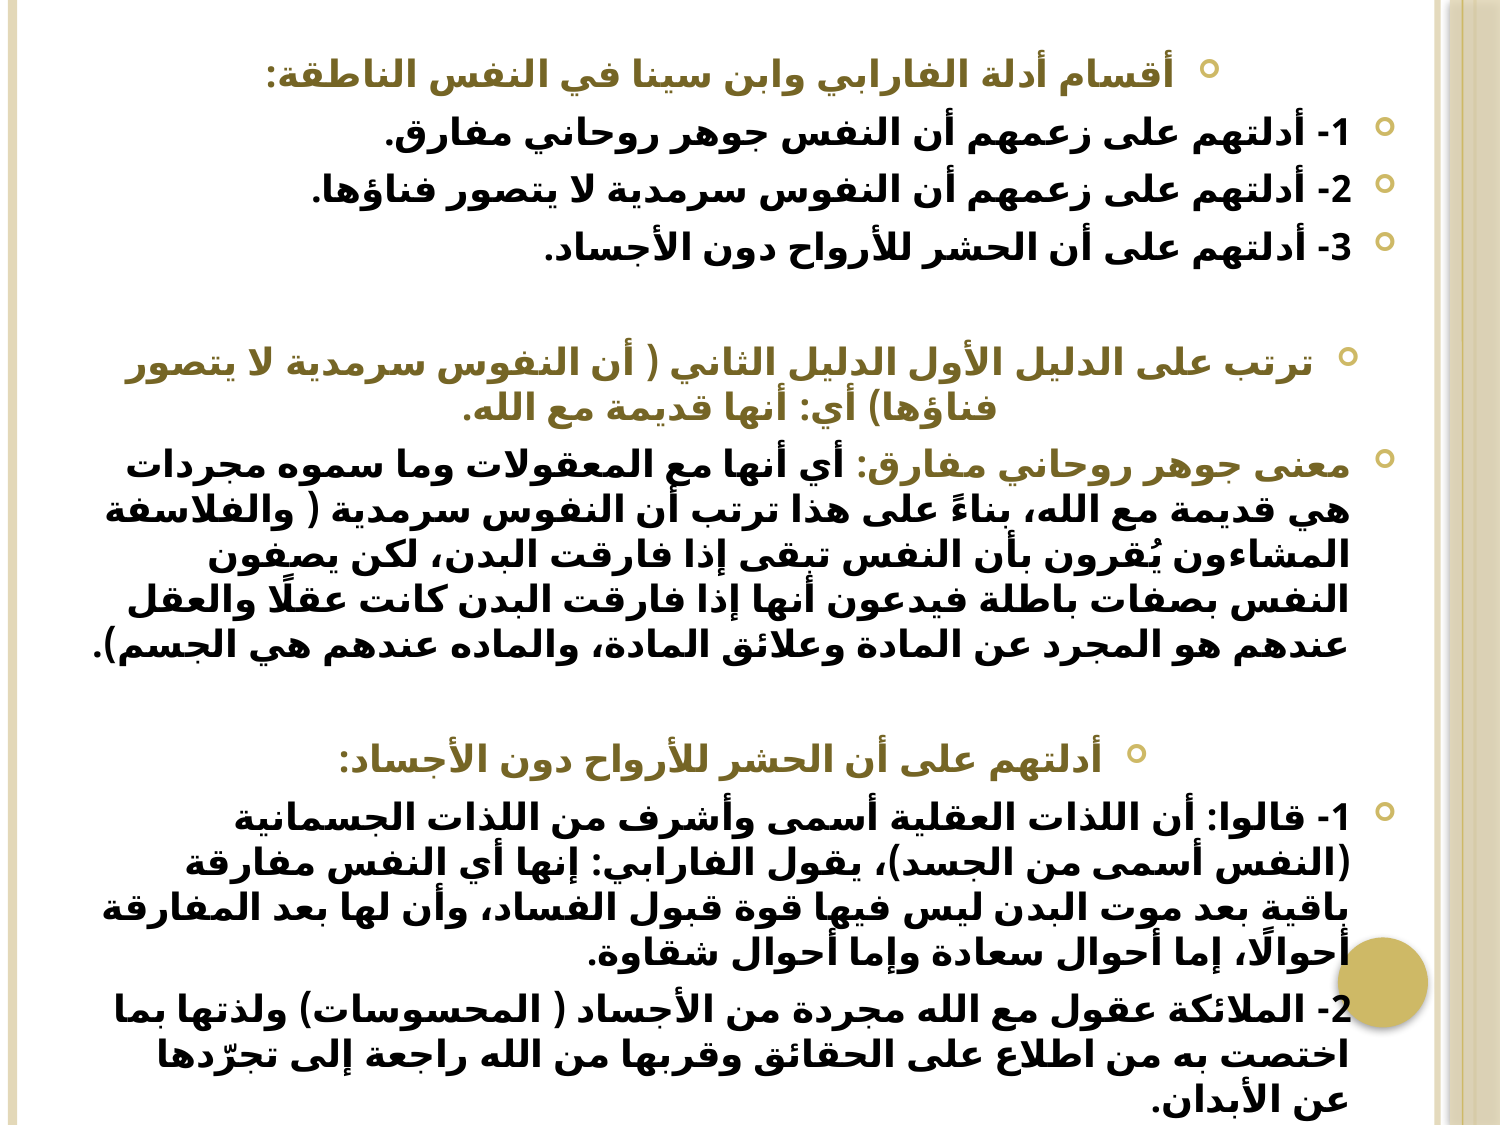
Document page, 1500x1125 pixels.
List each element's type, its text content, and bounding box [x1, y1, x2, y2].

list أقسام أدلة الفارابي وابن سينا في النفس الناطقة: 1- أدلتهم على زعمهم أن النفس جوهر روحاني مفارق. 2- أدلتهم على زعمهم أن النفوس سرمدية لا يتصور فناؤها. 3- أدلتهم على أن الحشر للأرواح دون الأجساد. ترتب على الدليل الأول الدليل الثاني ( أن النفوس سرمدية لا يتصور فناؤها) أي: أنها قديمة مع الله. معنى جوهر روحاني مفارق: أي أنها مع المعقولات وما سموه مجردات هي قديمة مع الله، بناءً على هذا ترتب أن النفوس سرمدية ( والفلاسفة المشاءون يُقرون بأن النفس تبقى إذا فارقت البدن، لكن يصفون النفس بصفات باطلة فيدعون أنها إذا فارقت البدن كانت عقلًا والعقل عندهم هو المجرد عن المادة وعلائق المادة، والماده عندهم هي الجسم). أدلتهم على أن الحشر للأرواح دون الأجساد: 1- قالوا: أن اللذات العقلية أسمى وأشرف من اللذات الجسمانية (النفس أسمى من الجسد)، يقول الفارابي: إنها أي النفس مفارقة باقية بعد موت البدن ليس فيها قوة قبول الفساد، وأن لها بعد المفارقة أحوالًا، إما أحوال سعادة وإما أحوال شقاوة. 2- الملائكة عقول مع الله مجردة من الأجساد ( المحسوسات) ولذتها بما اختصت به من اطلاع على الحقائق وقربها من الله راجعة إلى تجرّدها عن الأبدان. 3- في الشرع إذا وردت صور حسية عن الجنة والنار فالقصد ضرب الأمثال لقصور أفهام العوام عن إدراك اللذات العقلية تمامًا. [75, 42, 1412, 1083]
